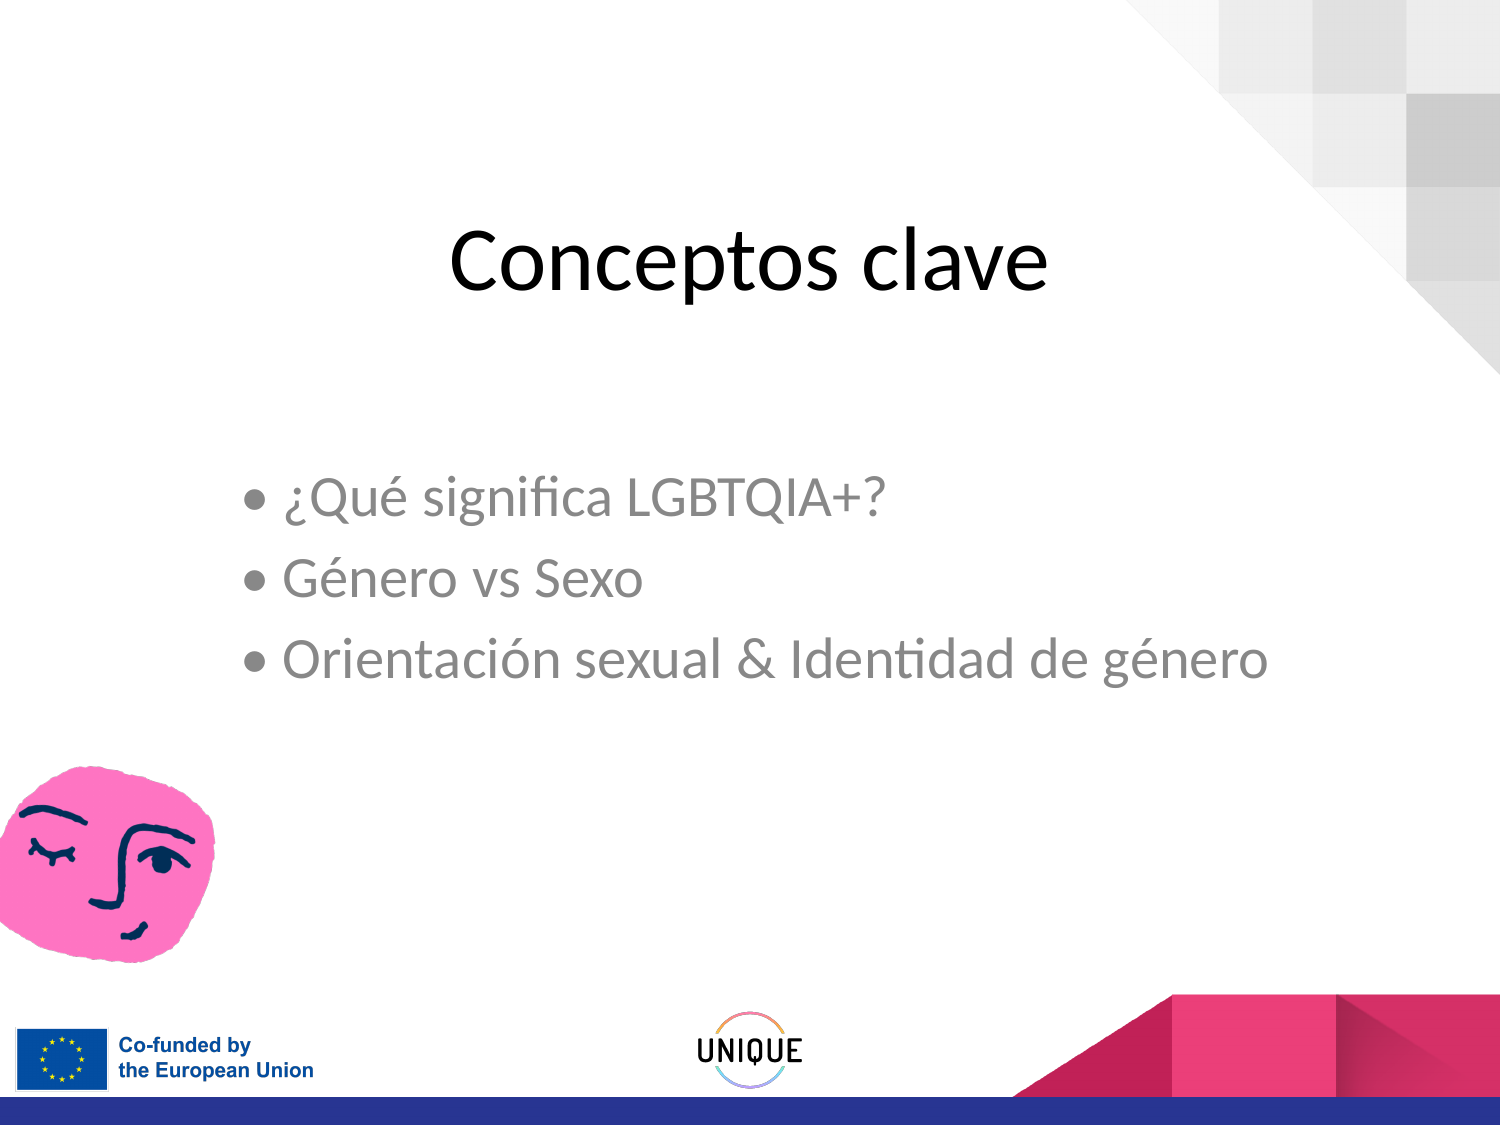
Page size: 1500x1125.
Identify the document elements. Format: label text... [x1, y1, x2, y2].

subtitle • ¿Qué significa LGBTQIA+? • Género vs Sexo • Orientación sexual & Identidad de género [225, 450, 1358, 738]
title Conceptos clave [112, 132, 1388, 375]
picture [0, 702, 1500, 1125]
picture [1125, 0, 1500, 375]
